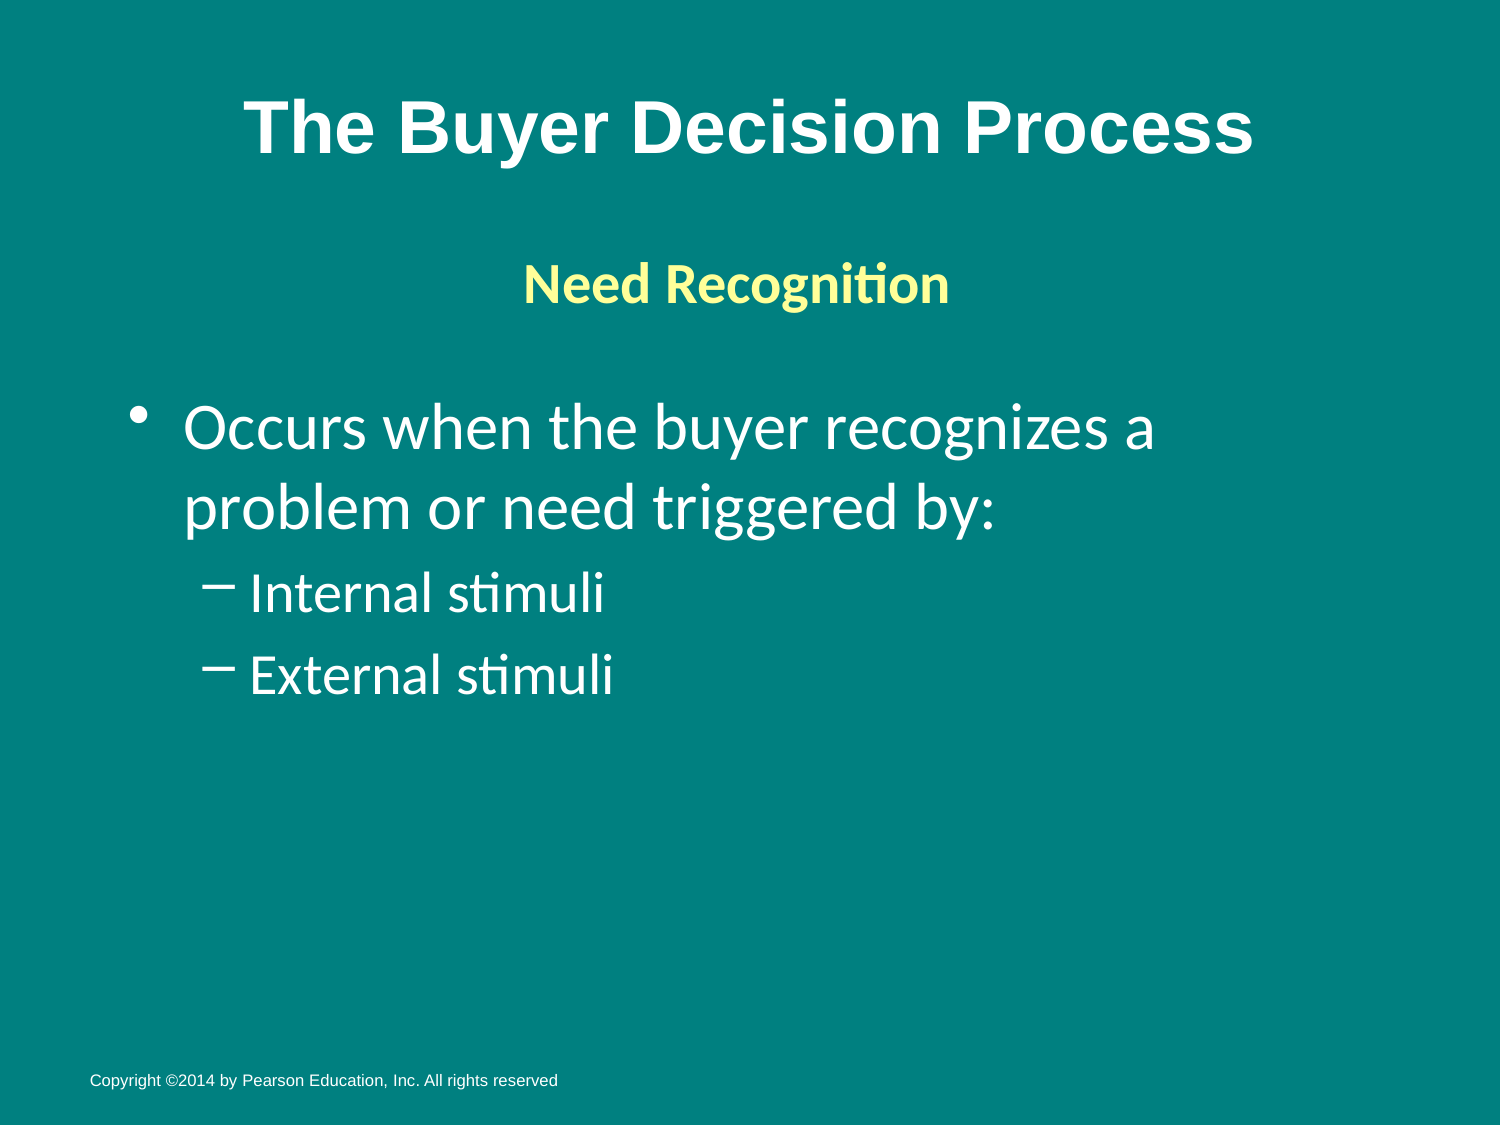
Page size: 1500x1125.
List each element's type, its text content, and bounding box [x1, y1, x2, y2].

list Need Recognition [149, 237, 1326, 301]
text_box Copyright ©2014 by Pearson Education, Inc. All rights reserved [74, 1062, 825, 1098]
title The Buyer Decision Process [112, 37, 1388, 226]
list Occurs when the buyer recognizes a problem or need triggered by: Internal stimuli External stimuli [112, 374, 1388, 1051]
